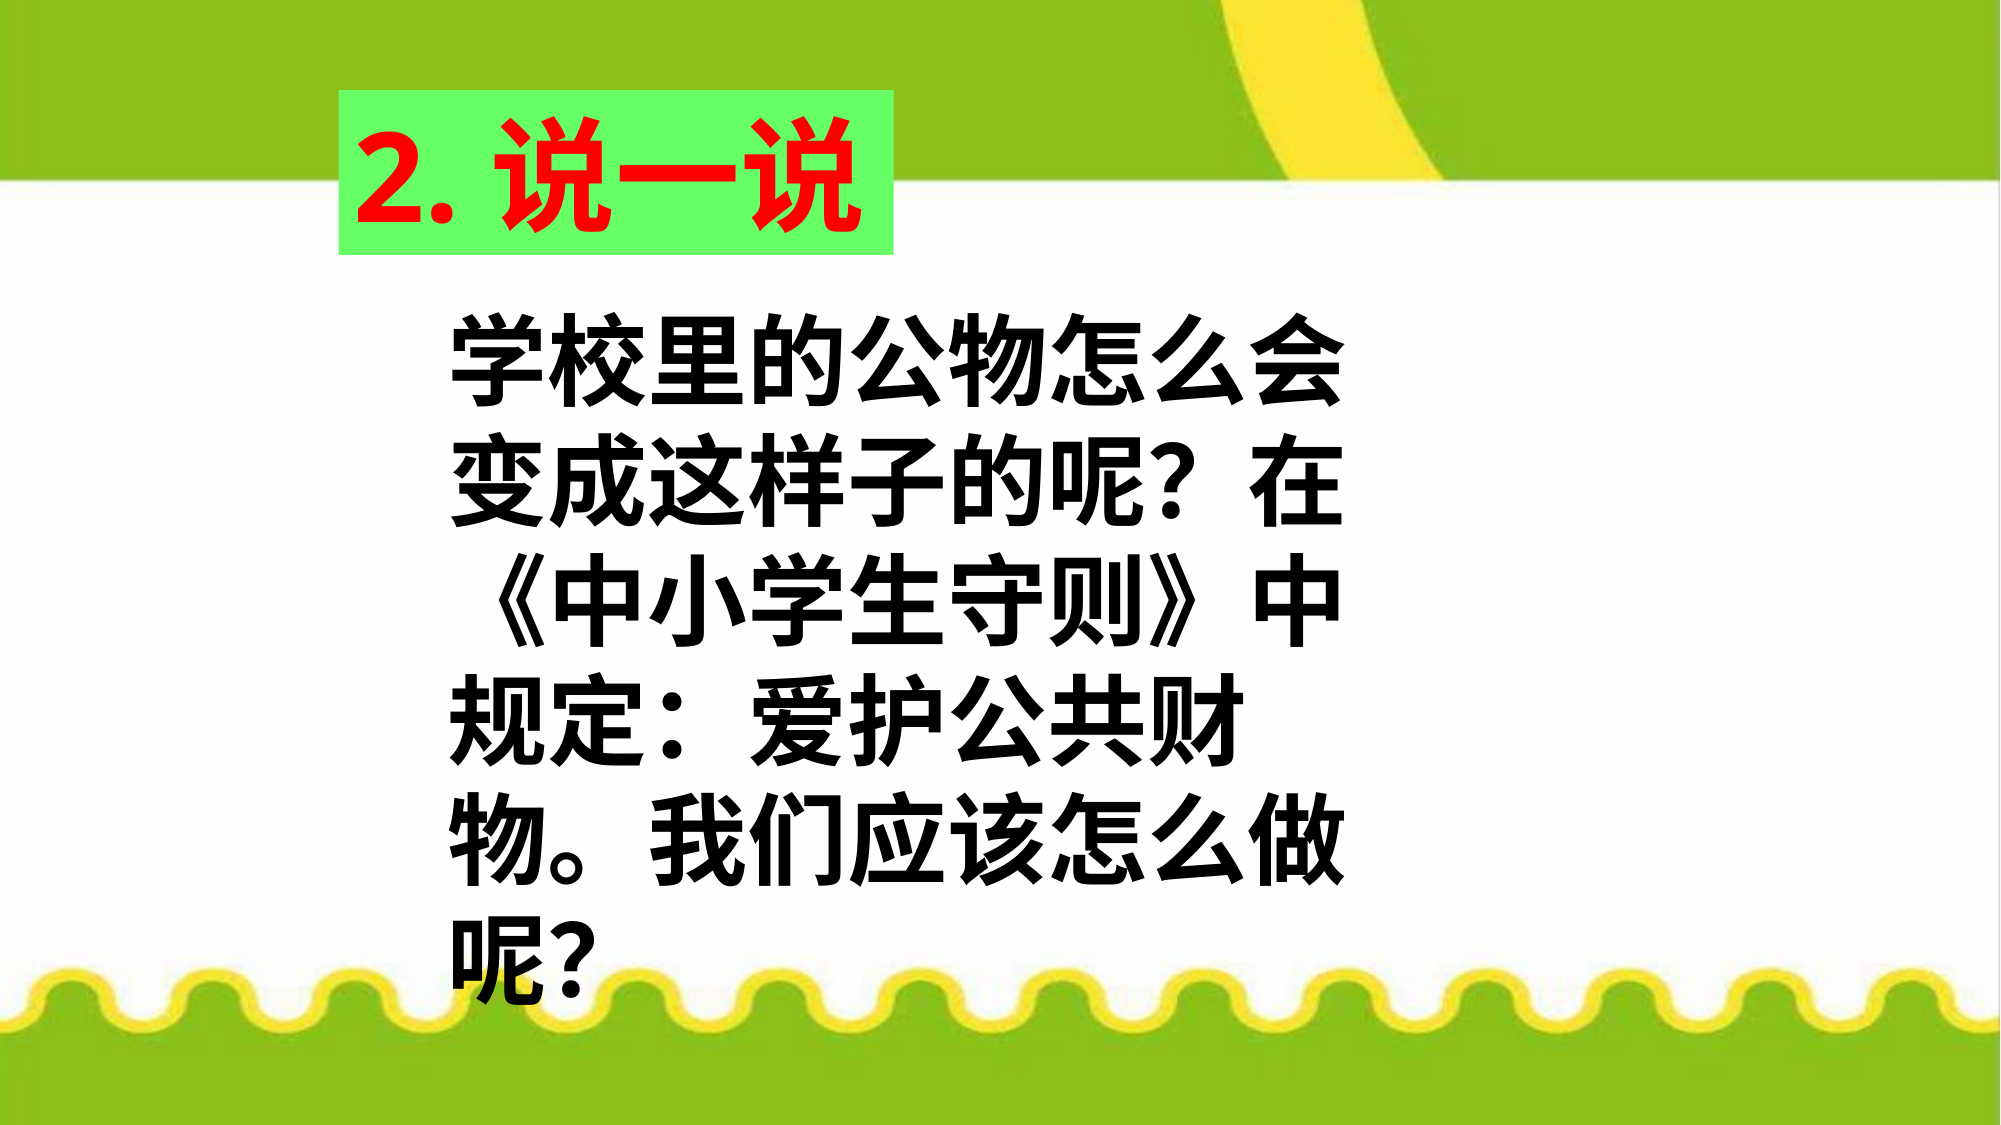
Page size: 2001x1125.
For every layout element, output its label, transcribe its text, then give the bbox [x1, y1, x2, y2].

picture [0, 0, 2001, 1125]
text_box 学校里的公物怎么会变成这样子的呢？在《中小学生守则》中规定：爱护公共财物。我们应该怎么做呢？ [433, 290, 1430, 1026]
text_box 2.说一说 [338, 90, 894, 255]
